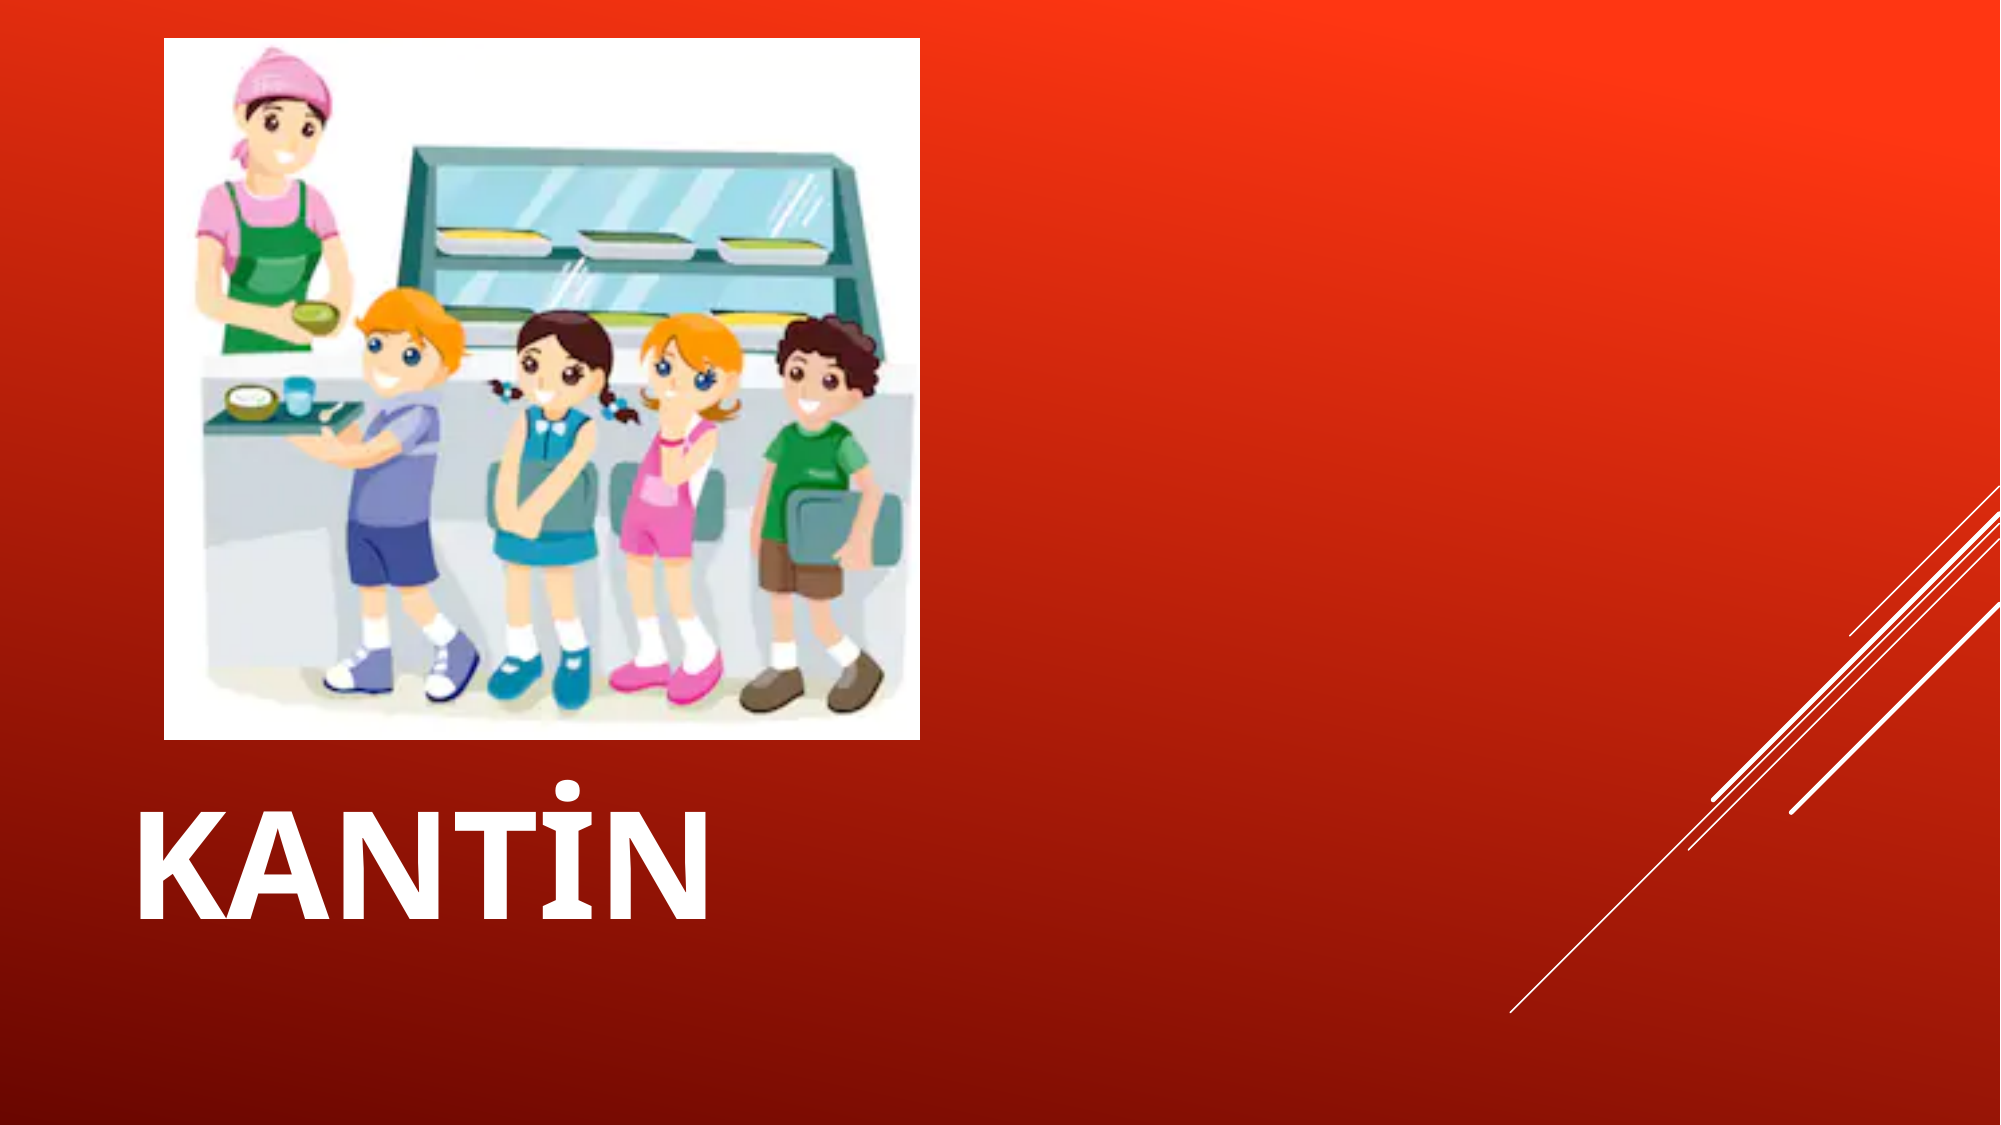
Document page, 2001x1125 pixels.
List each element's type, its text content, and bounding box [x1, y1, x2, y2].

title KANTİN [112, 736, 1513, 984]
picture [163, 38, 921, 742]
